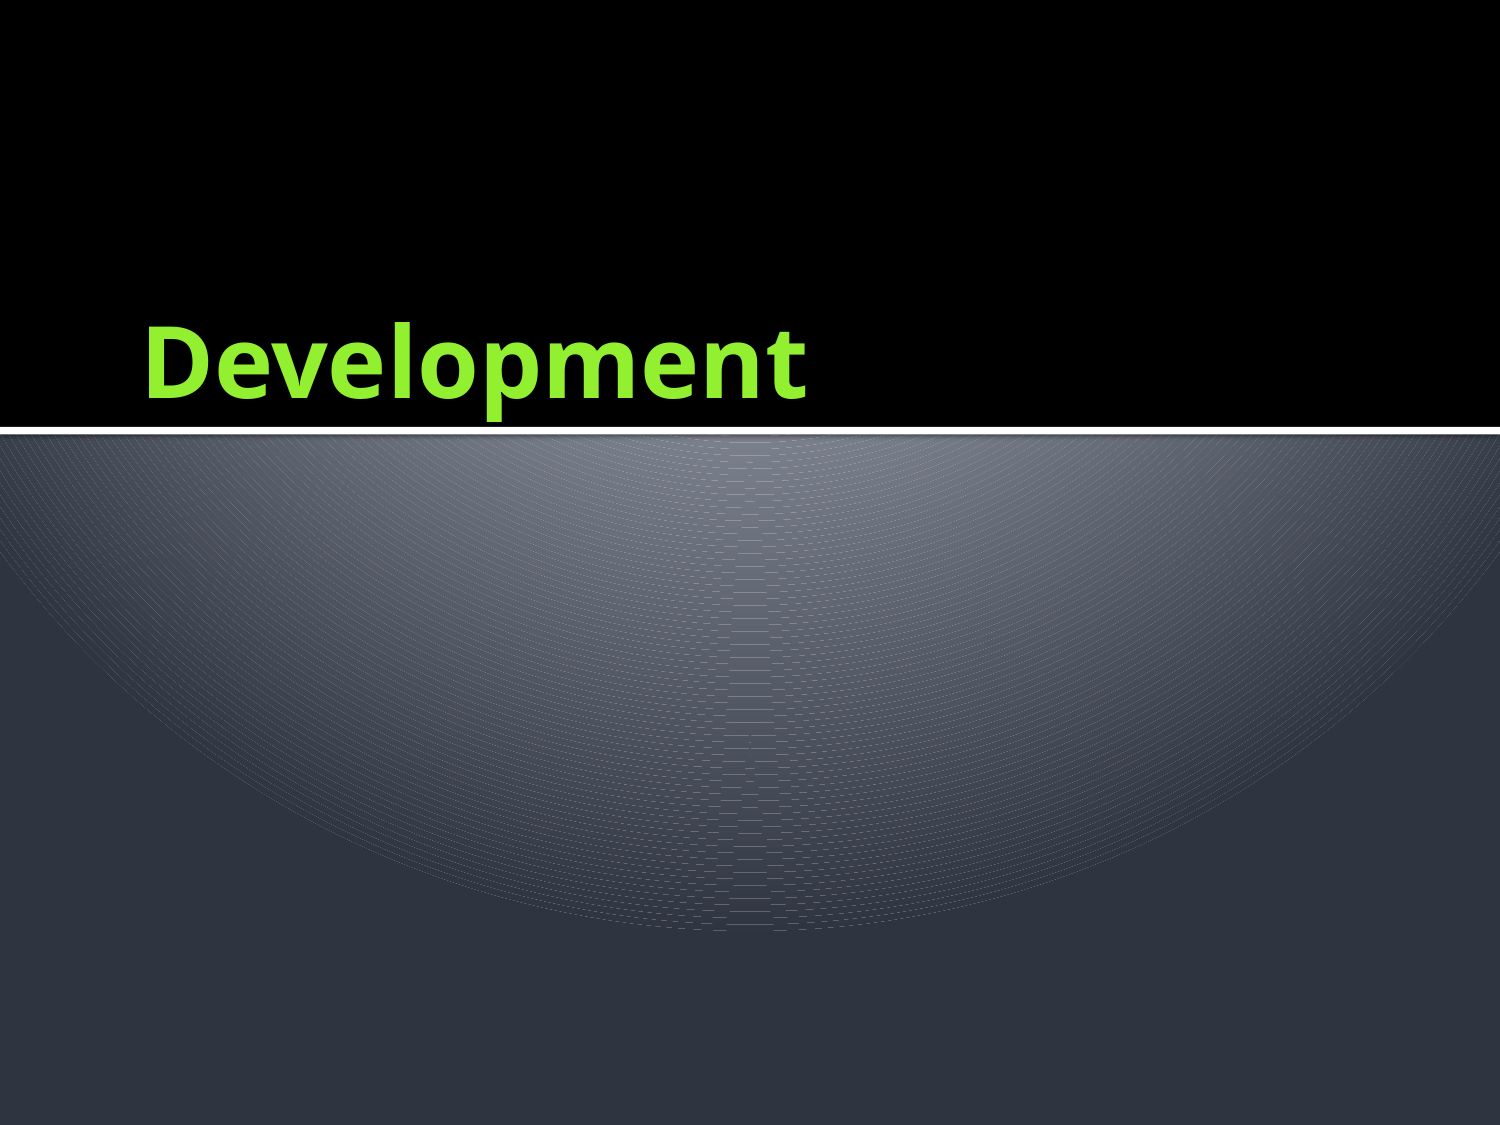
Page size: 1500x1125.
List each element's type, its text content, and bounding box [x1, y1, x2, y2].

title Development [125, 149, 1440, 419]
